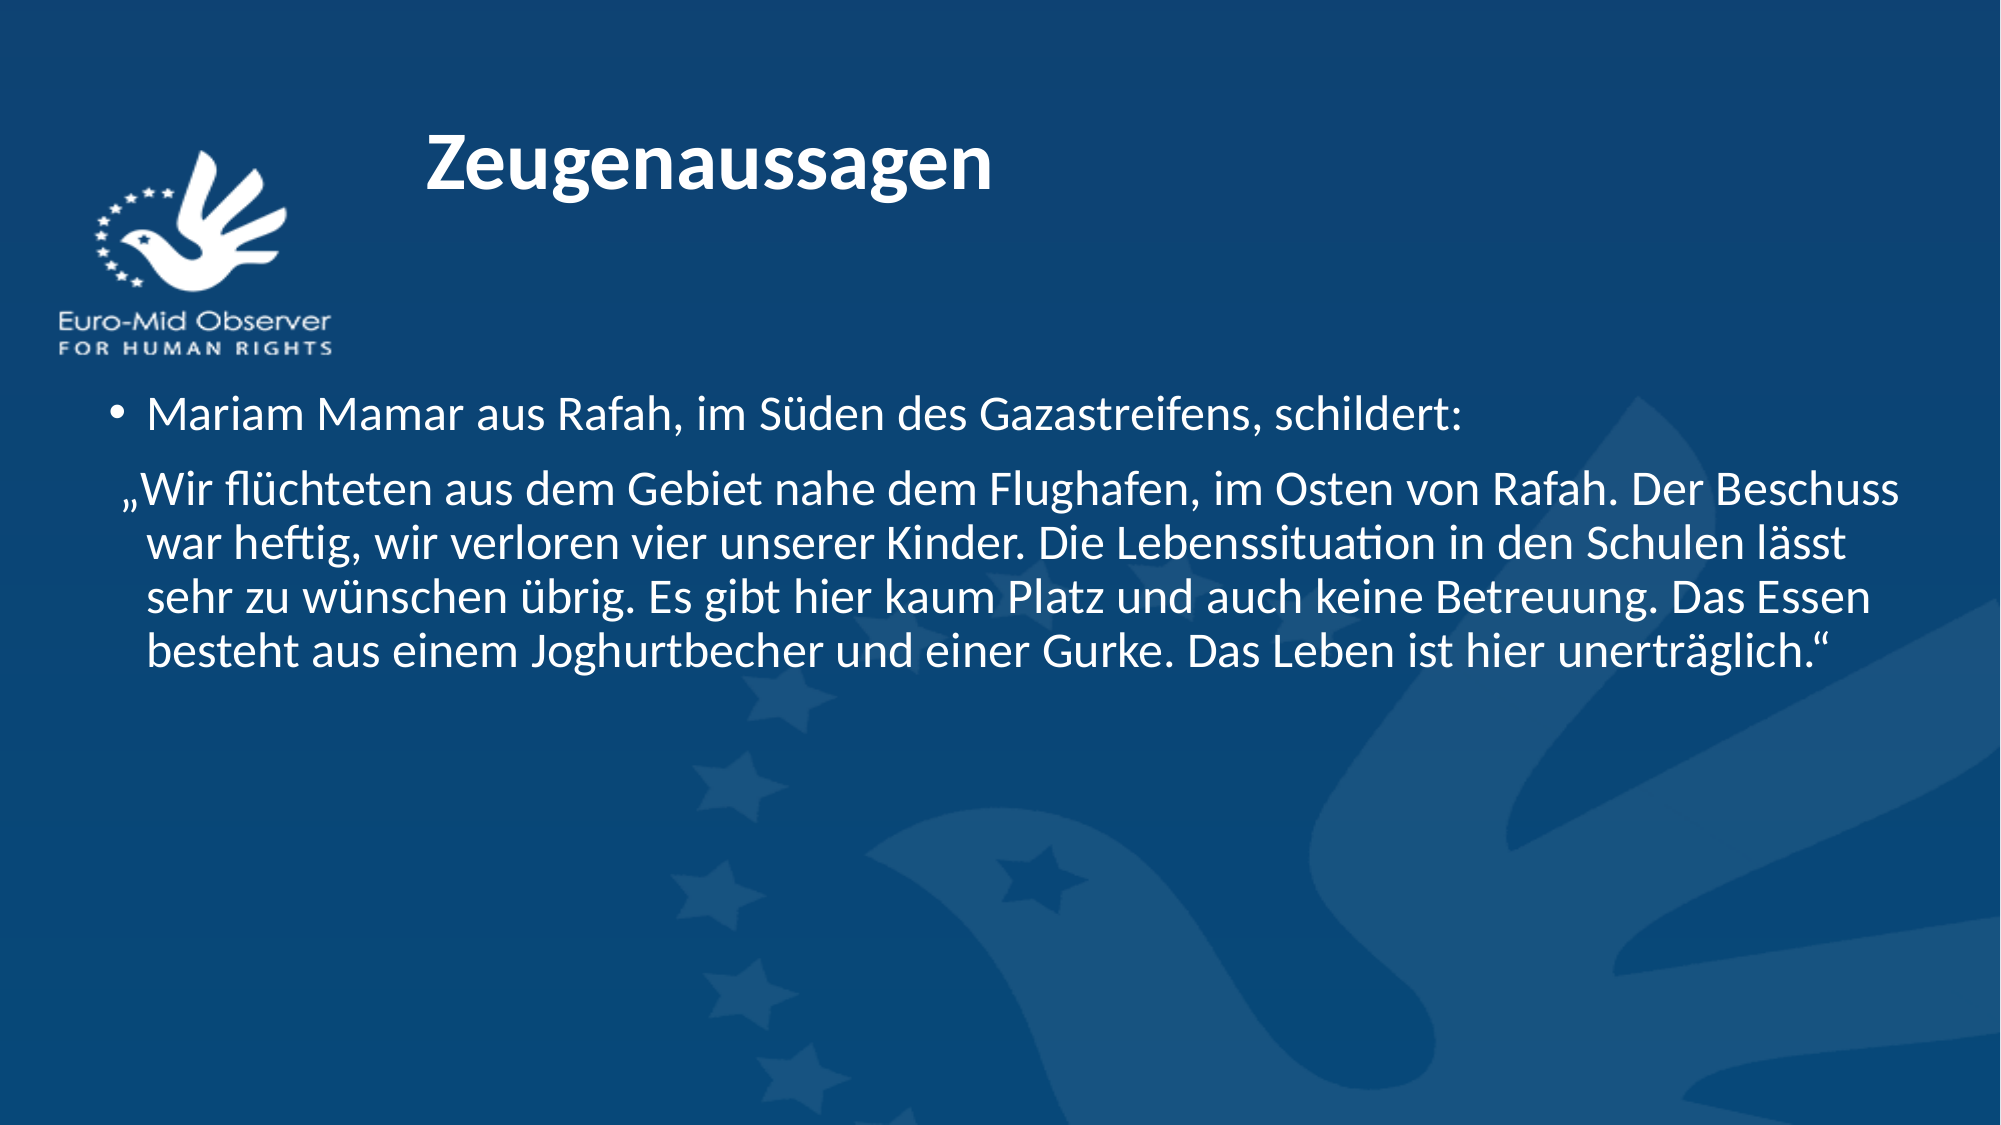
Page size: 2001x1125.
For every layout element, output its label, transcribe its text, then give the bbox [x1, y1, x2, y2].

title Zeugenaussagen [410, 53, 1295, 272]
list Mariam Mamar aus Rafah, im Süden des Gazastreifens, schildert: „Wir flüchteten aus dem Gebiet nahe dem Flughafen, im Osten von Rafah. Der Beschuss war heftig, wir verloren vier unserer Kinder. Die Lebenssituation in den Schulen lässt sehr zu wünschen übrig. Es gibt hier kaum Platz und auch keine Betreuung. Das Essen besteht aus einem Joghurtbecher und einer Gurke. Das Leben ist hier unerträglich.“ [93, 379, 1922, 1007]
picture [0, 0, 2001, 1125]
